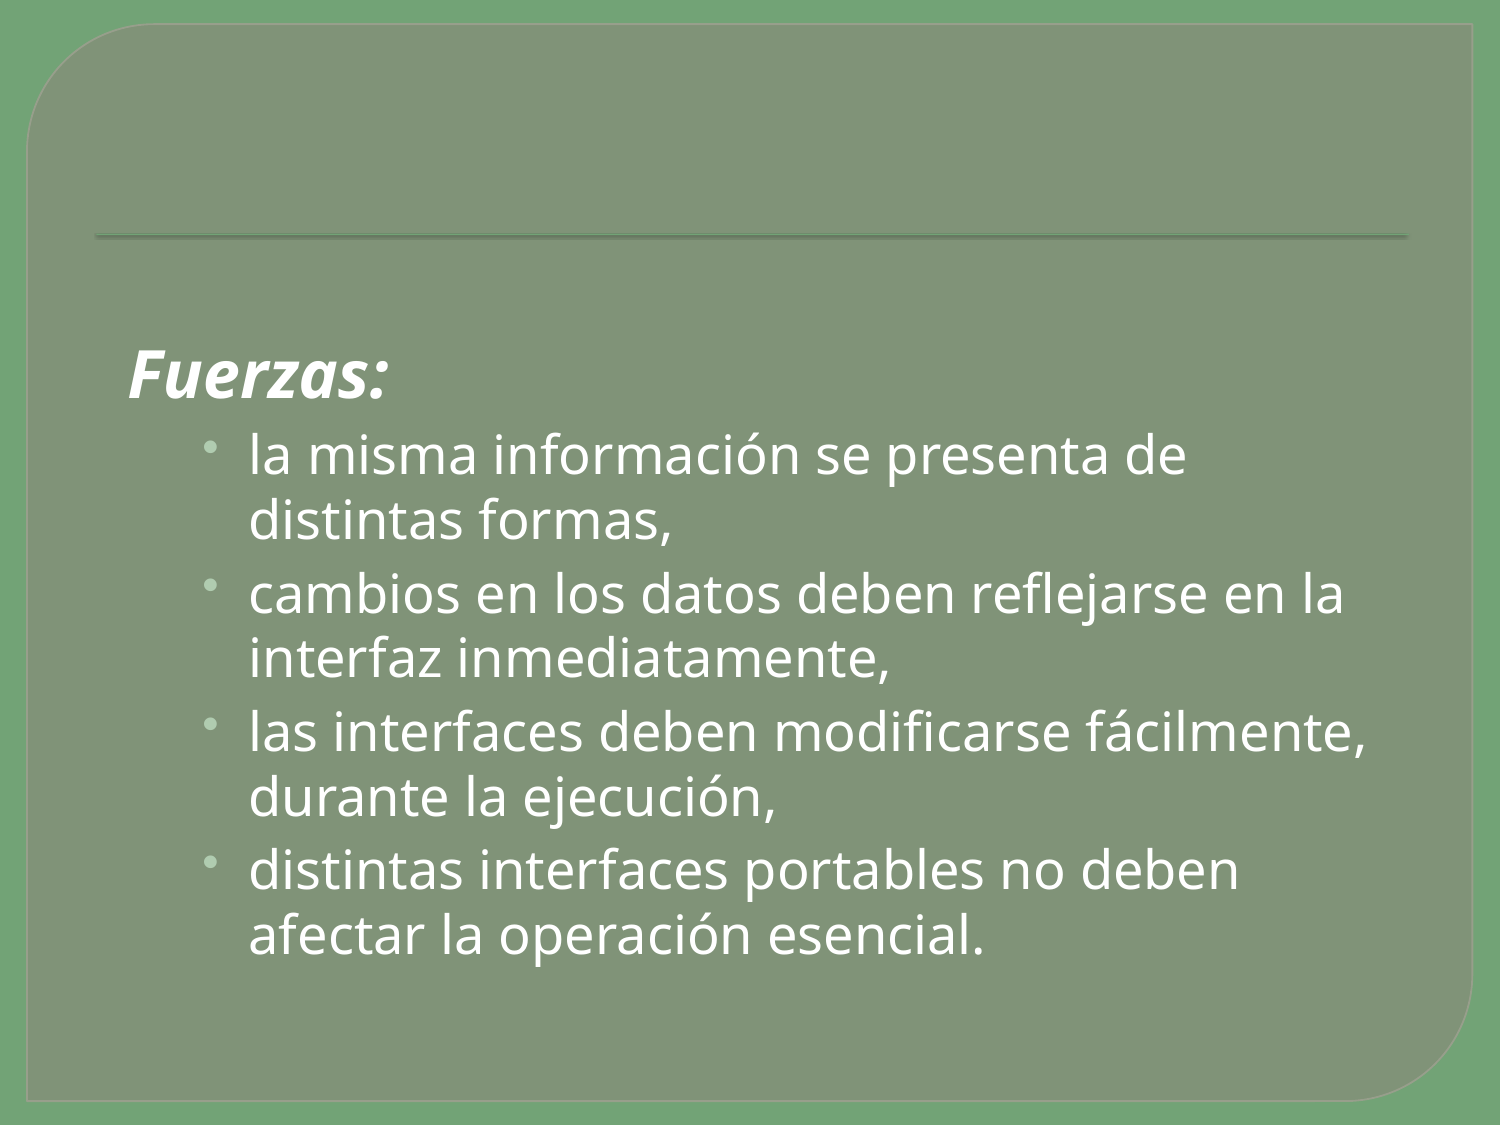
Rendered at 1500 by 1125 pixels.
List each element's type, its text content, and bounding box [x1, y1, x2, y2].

list Fuerzas: la misma información se presenta de distintas formas, cambios en los datos deben reflejarse en la interfaz inmediatamente, las interfaces deben modificarse fácilmente, durante la ejecución, distintas interfaces portables no deben afectar la operación esencial. [112, 324, 1388, 1001]
